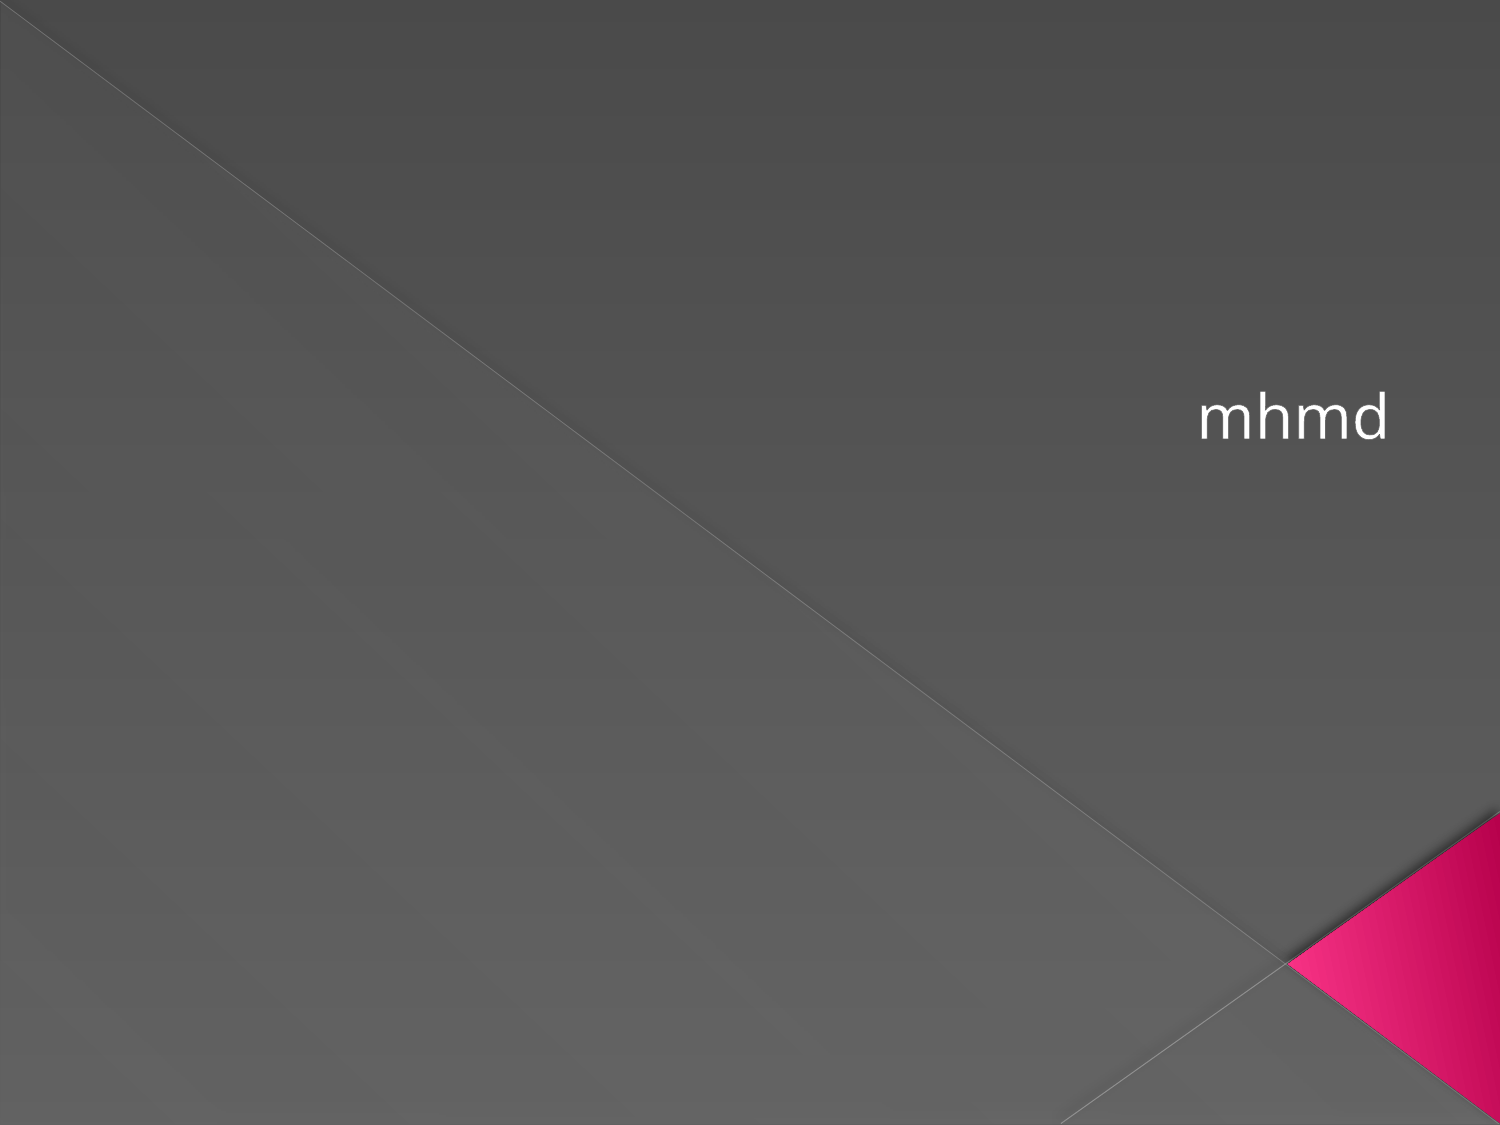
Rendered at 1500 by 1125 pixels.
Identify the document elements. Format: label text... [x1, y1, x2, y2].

subtitle mhmd [88, 369, 1412, 657]
